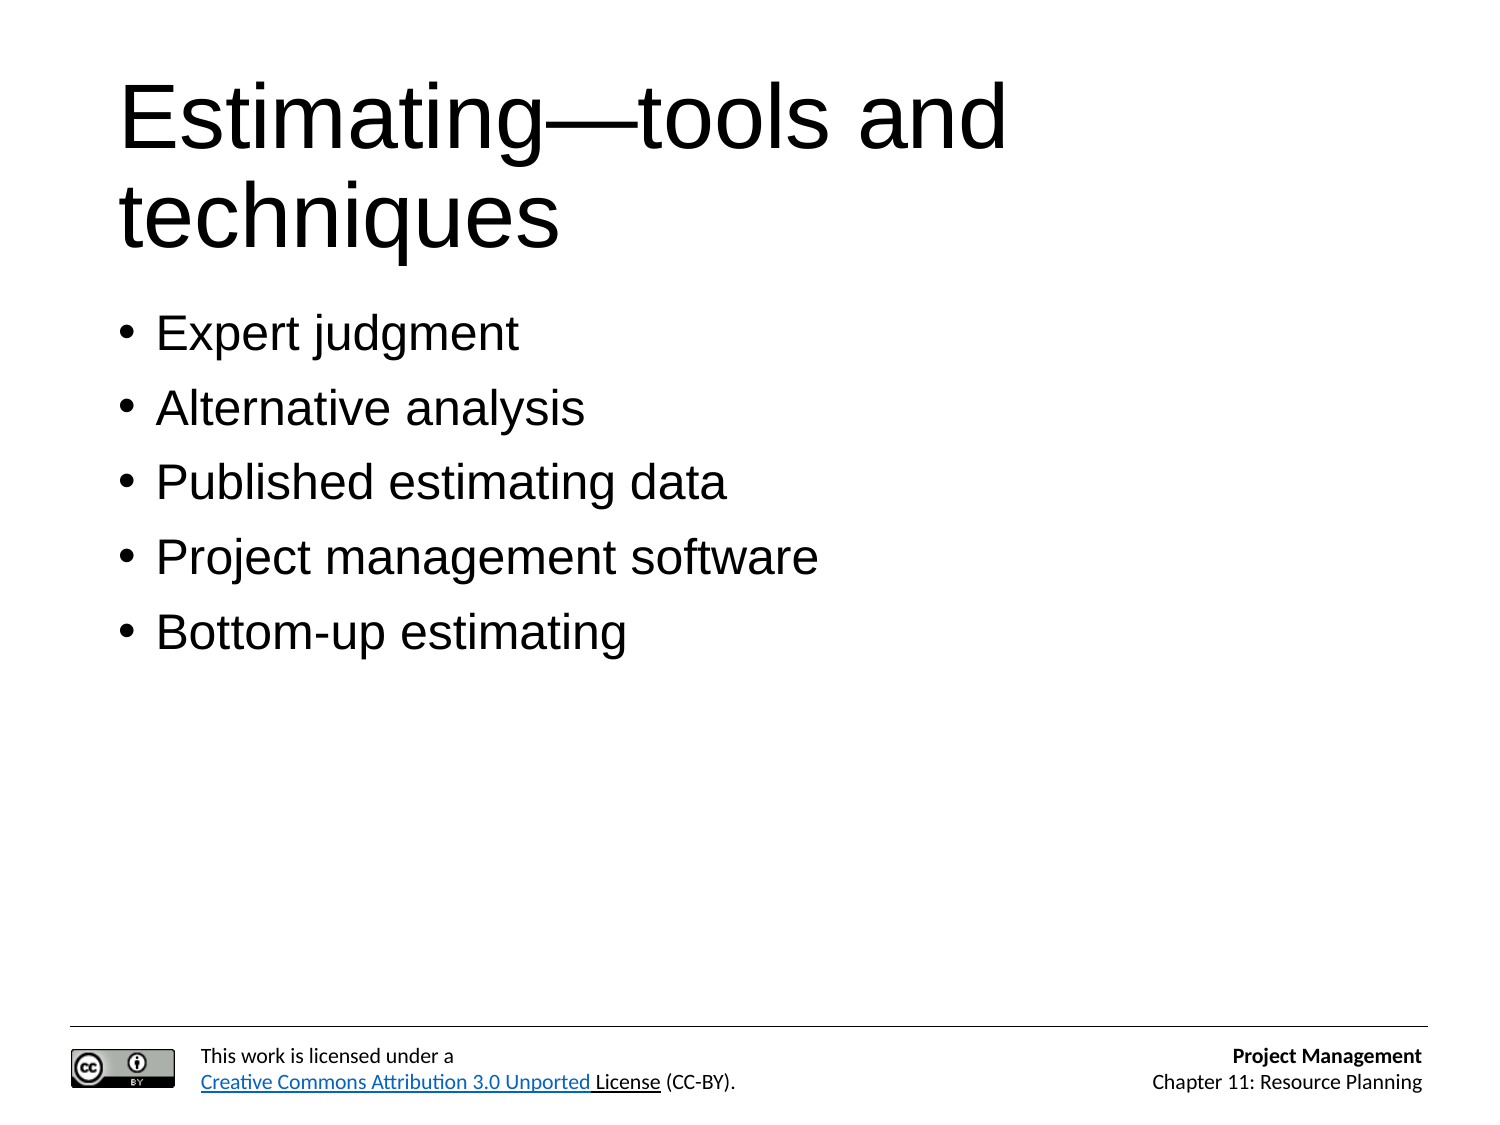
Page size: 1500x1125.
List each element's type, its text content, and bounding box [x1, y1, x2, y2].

title Estimating—tools and techniques [103, 59, 1397, 278]
picture [71, 1049, 175, 1088]
list Expert judgment Alternative analysis Published estimating data Project management software Bottom-up estimating [103, 299, 1397, 1014]
